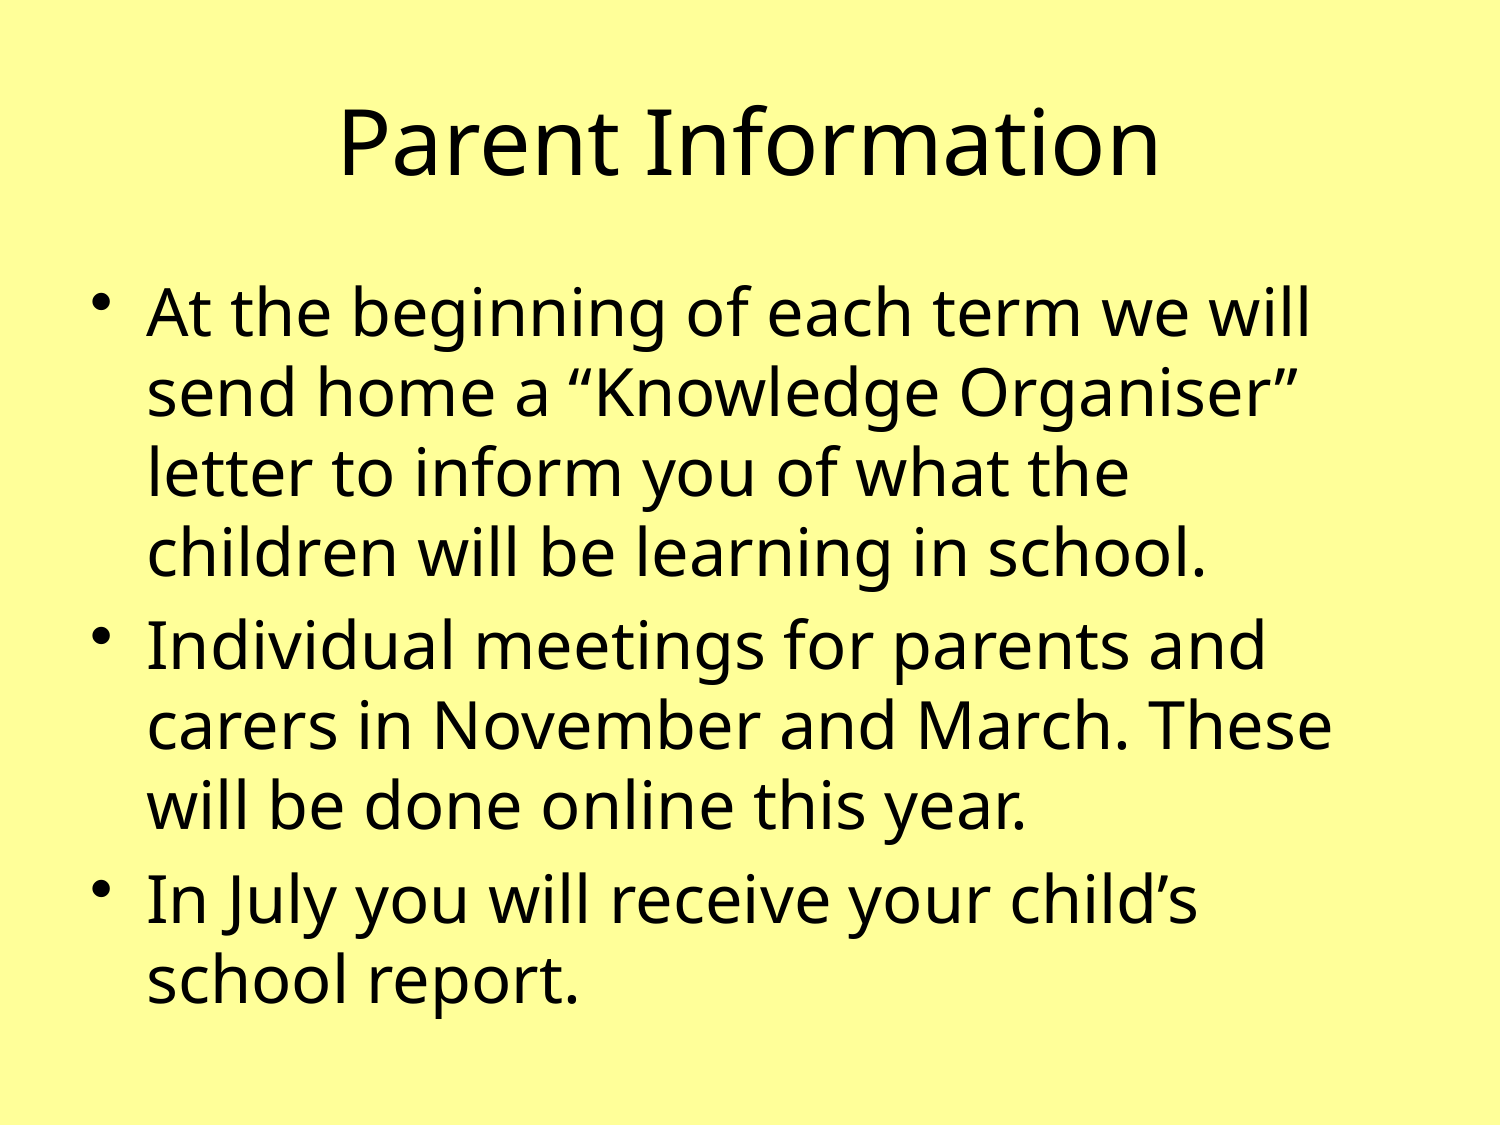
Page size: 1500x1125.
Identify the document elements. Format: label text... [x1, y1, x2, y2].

list At the beginning of each term we will send home a “Knowledge Organiser” letter to inform you of what the children will be learning in school. Individual meetings for parents and carers in November and March. These will be done online this year. In July you will receive your child’s school report. [75, 262, 1353, 965]
title Parent Information [75, 45, 1425, 233]
